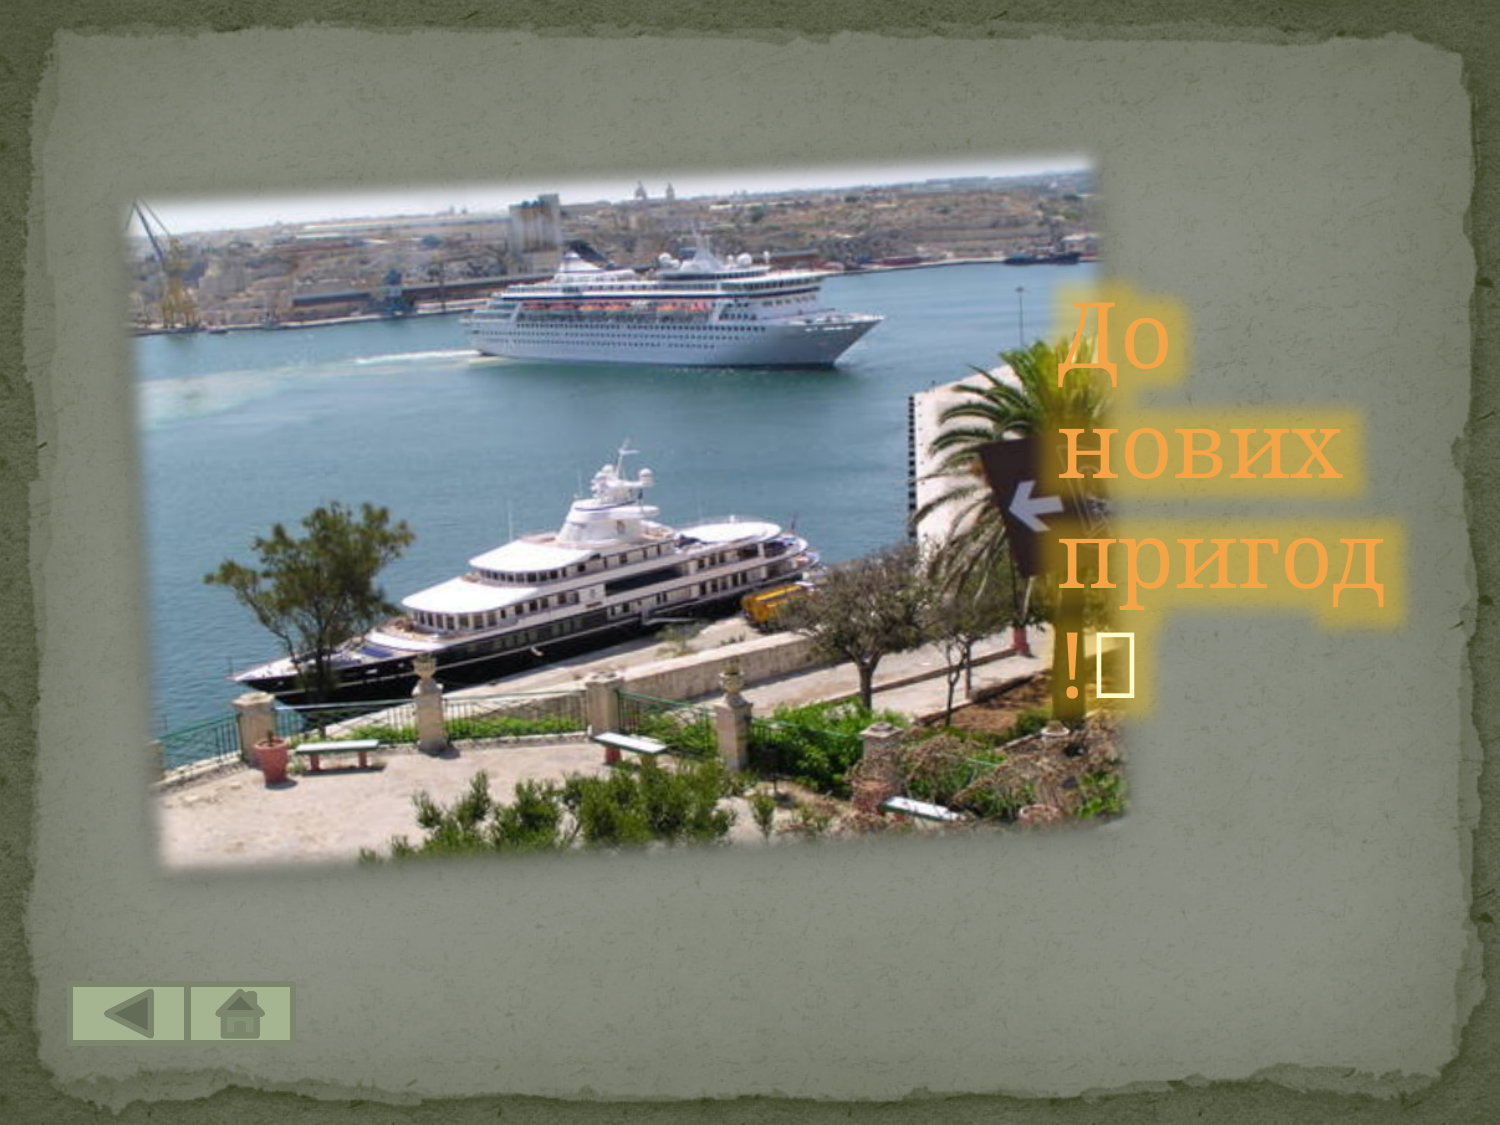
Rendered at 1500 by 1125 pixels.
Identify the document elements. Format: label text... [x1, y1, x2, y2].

text_box [67, 981, 185, 1046]
picture [129, 164, 1126, 864]
text_box До нових пригод! [1135, 269, 1407, 725]
text_box [184, 981, 296, 1046]
